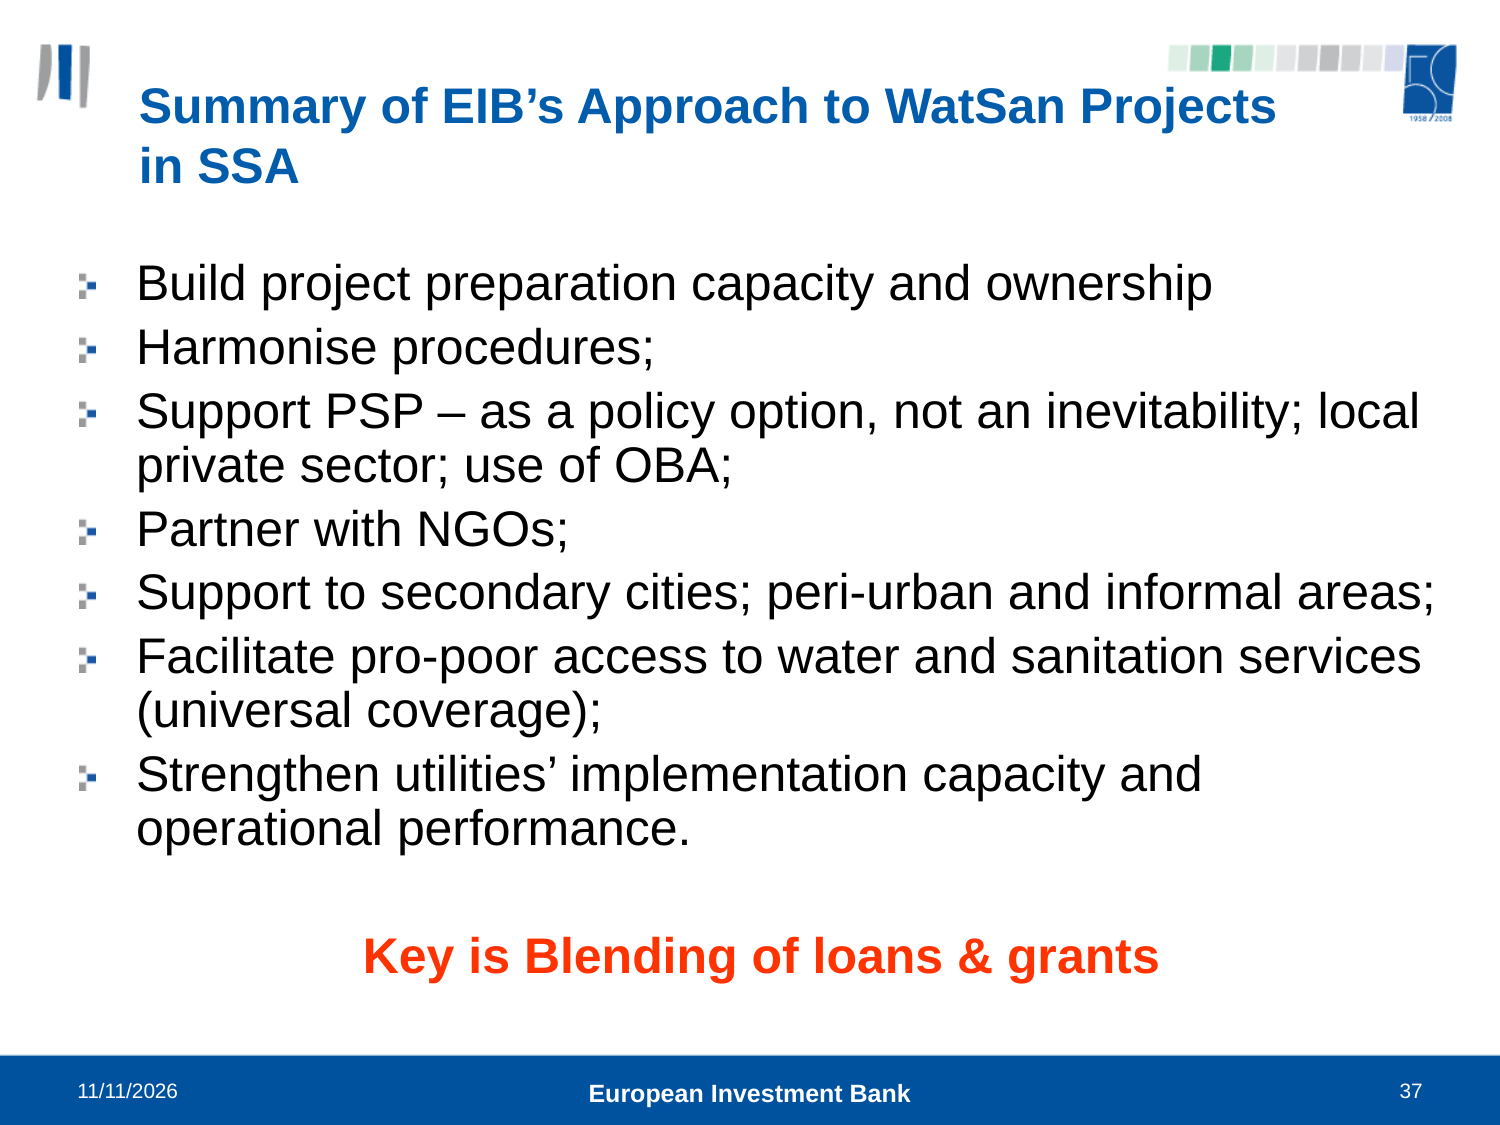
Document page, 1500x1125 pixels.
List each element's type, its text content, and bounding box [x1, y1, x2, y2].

picture [0, 0, 1500, 1125]
footer European Investment Bank [229, 1070, 1271, 1125]
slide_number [62, 1070, 226, 1125]
list Build project preparation capacity and ownership Harmonise procedures; Support PSP – as a policy option, not an inevitability; local private sector; use of OBA; Partner with NGOs; Support to secondary cities; peri-urban and informal areas; Facilitate pro-poor access to water and sanitation services (universal coverage); Strengthen utilities’ implementation capacity and operational performance. Key is Blending of loans & grants [64, 184, 1459, 1005]
title Summary of EIB’s Approach to WatSan Projects in SSA [123, 66, 1341, 209]
slide_number 37 [1274, 1070, 1438, 1125]
